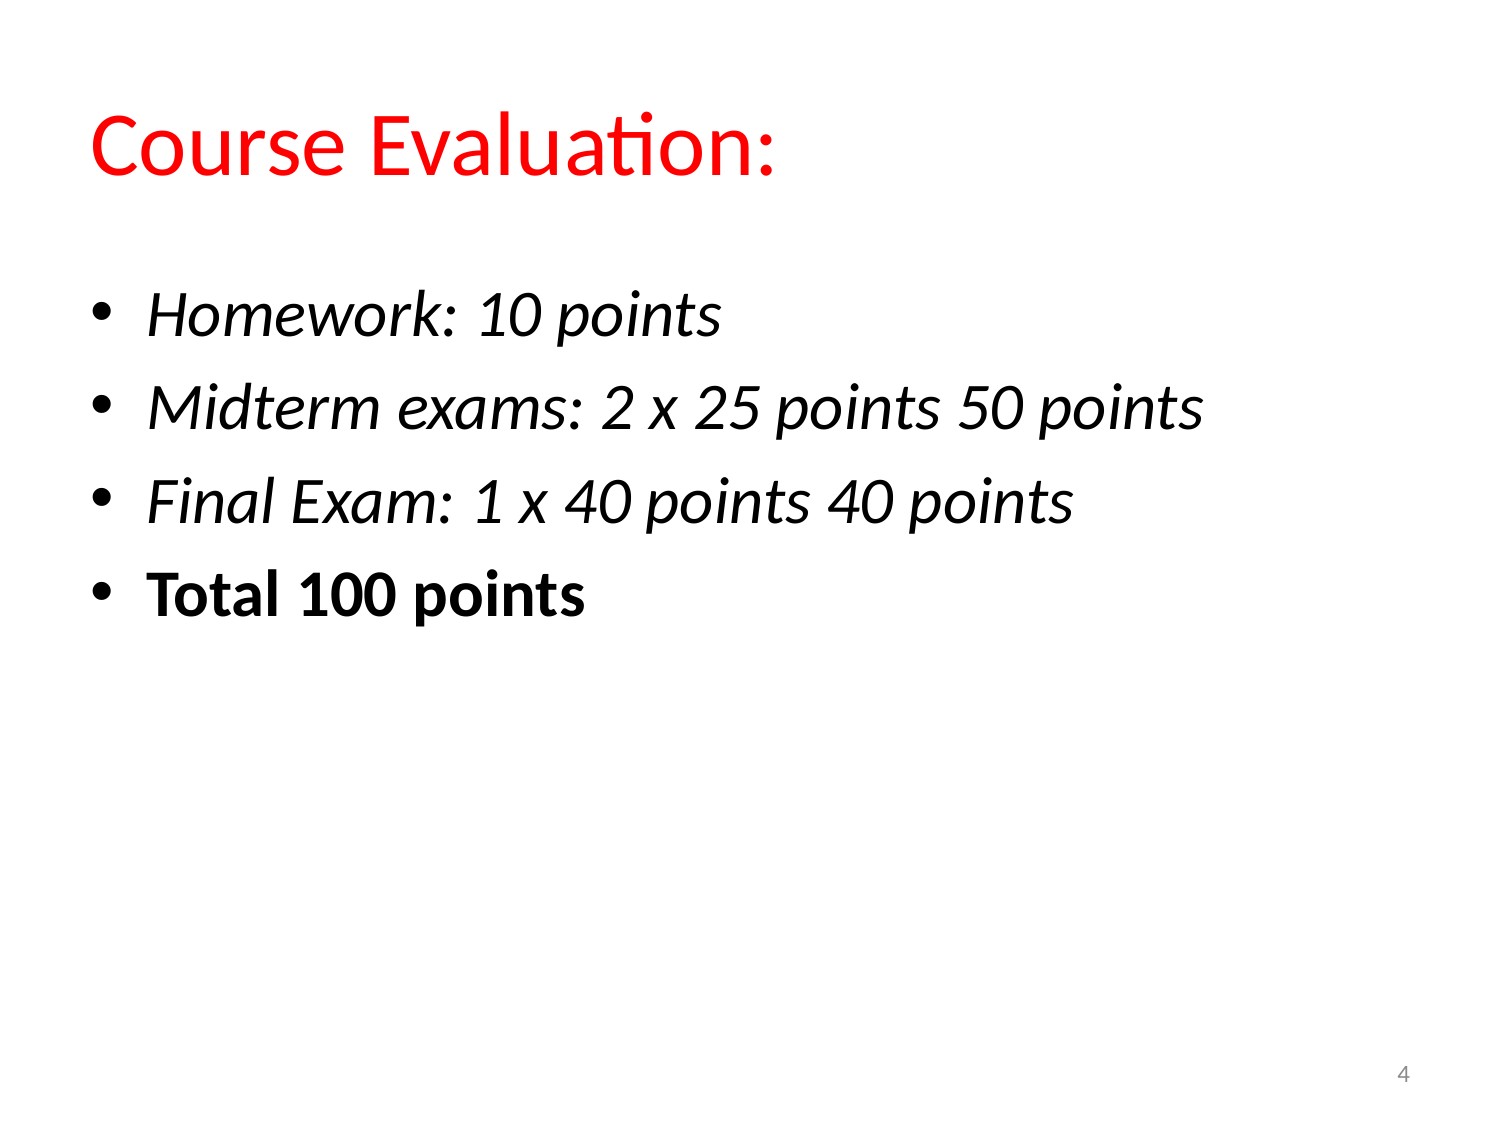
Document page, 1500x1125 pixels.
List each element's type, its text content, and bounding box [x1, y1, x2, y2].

title Course Evaluation: [75, 45, 1425, 233]
list Homework: 10 points Midterm exams: 2 x 25 points 50 points Final Exam: 1 x 40 points 40 points Total 100 points [75, 262, 1425, 1005]
slide_number 4 [1074, 1042, 1425, 1103]
